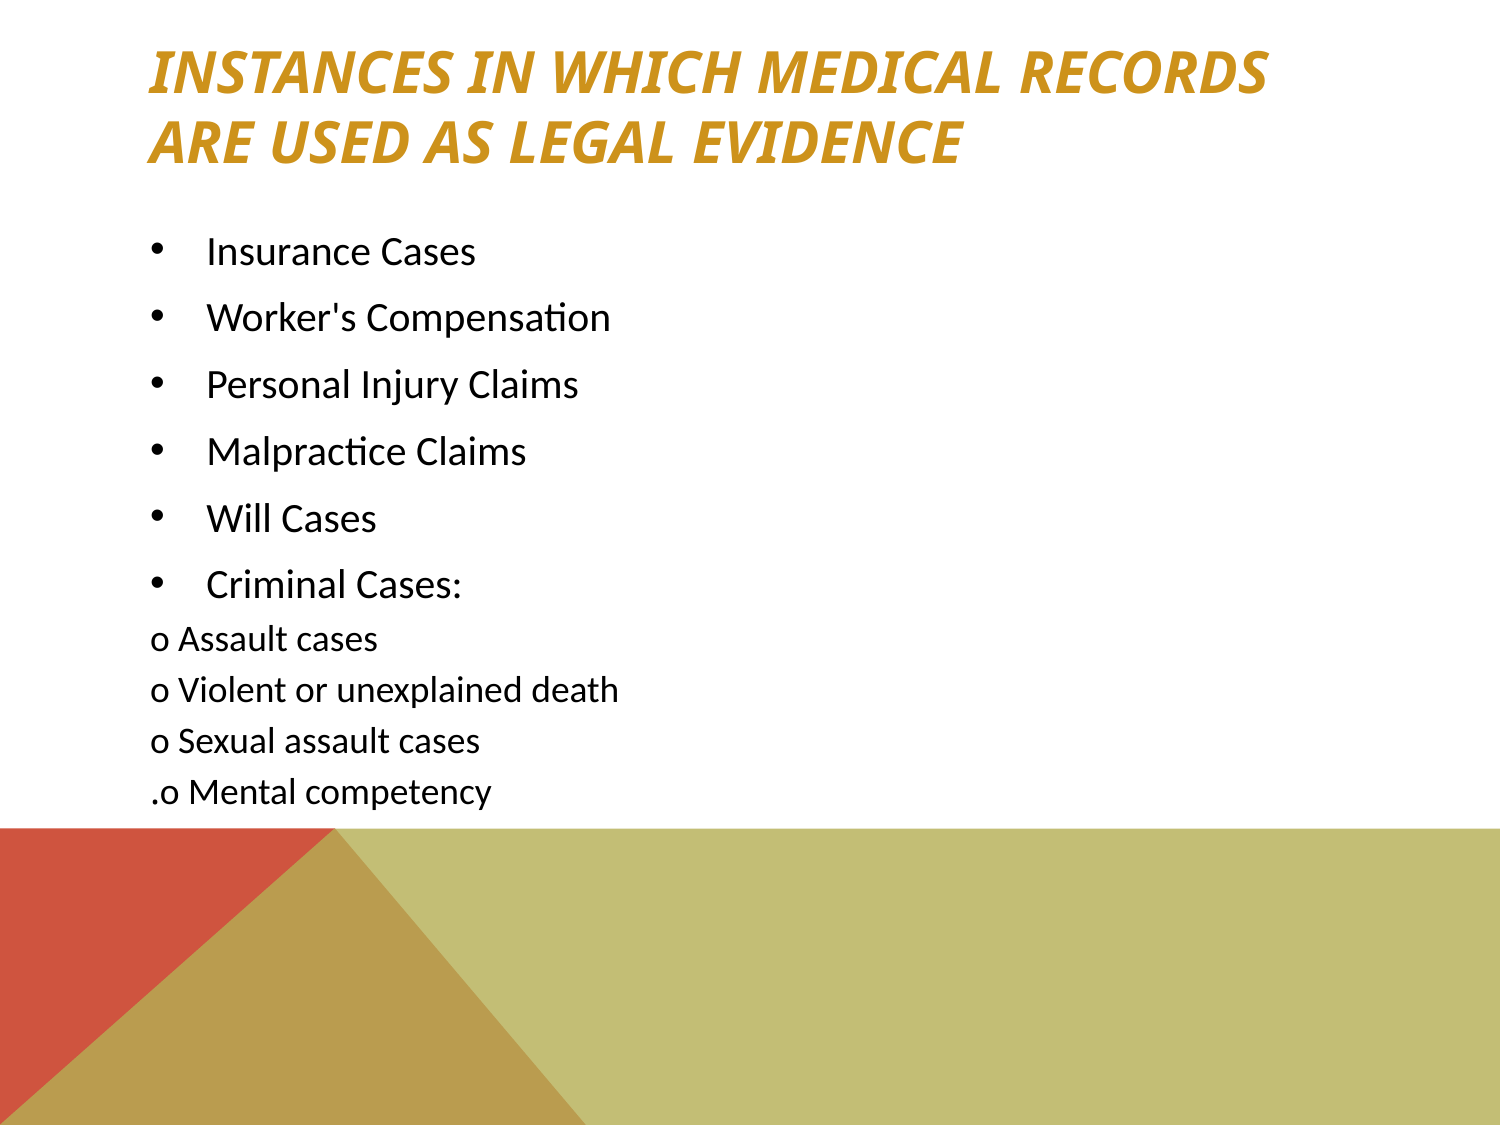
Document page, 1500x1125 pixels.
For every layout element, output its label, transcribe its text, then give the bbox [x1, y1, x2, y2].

title Instances in which Medical Records are used as Legal Evidence [135, 60, 1369, 150]
list Insurance Cases Worker's Compensation Personal Injury Claims Malpractice Claims Will Cases Criminal Cases: o Assault cases o Violent or unexplained death o Sexual assault cases o Mental competency. [135, 215, 1369, 953]
